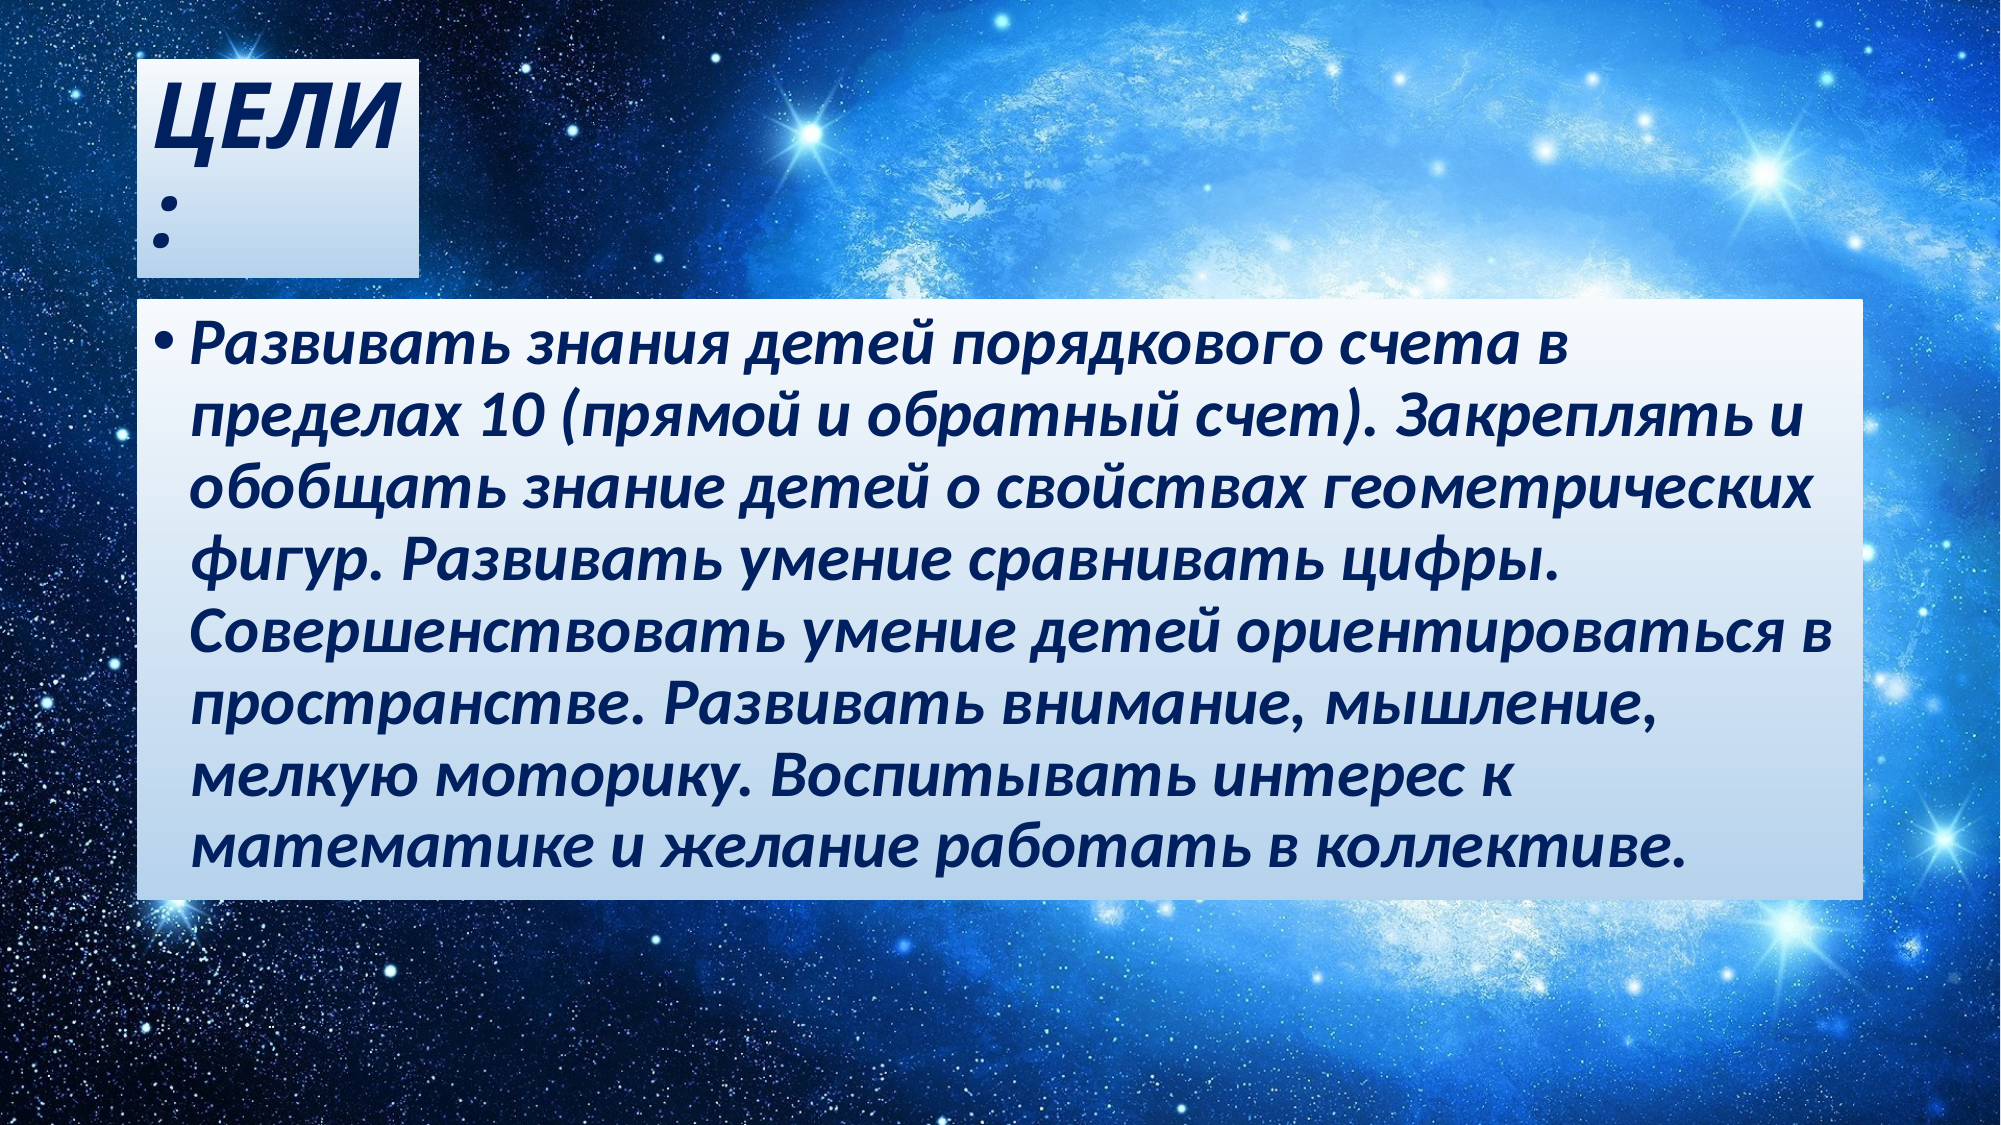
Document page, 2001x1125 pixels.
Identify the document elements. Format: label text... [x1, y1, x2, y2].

list Развивать знания детей порядкового счета в пределах 10 (прямой и обратный счет). Закреплять и обобщать знание детей о свойствах геометрических фигур. Развивать умение сравнивать цифры. Совершенствовать умение детей ориентироваться в пространстве. Развивать внимание, мышление, мелкую моторику. Воспитывать интерес к математике и желание работать в коллективе. [137, 299, 1863, 900]
title ЦЕЛИ: [137, 59, 419, 278]
picture [0, 0, 2001, 1125]
